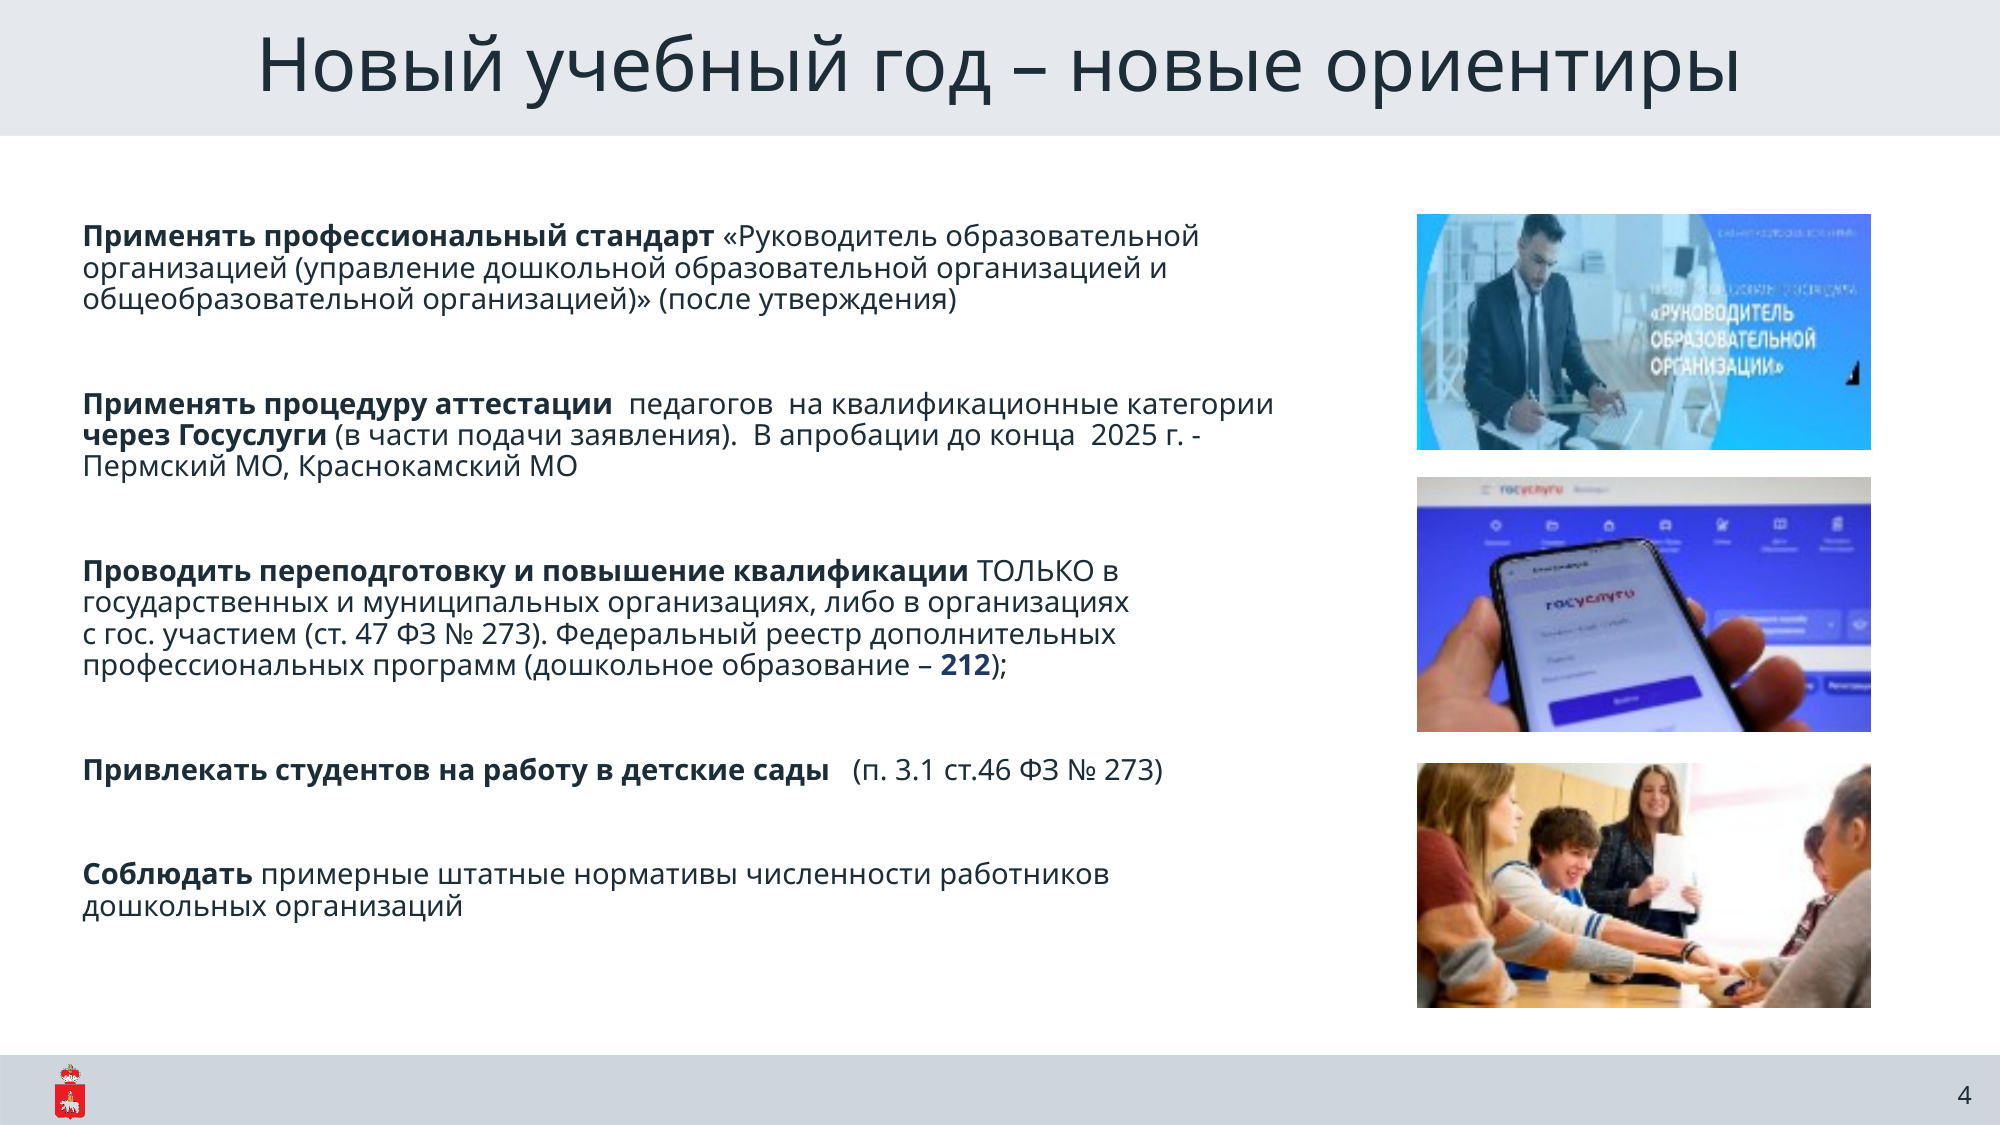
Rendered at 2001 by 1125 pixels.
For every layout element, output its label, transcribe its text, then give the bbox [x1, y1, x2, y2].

picture [1417, 214, 1871, 450]
picture [1417, 477, 1871, 732]
text_box [980, 532, 1020, 592]
list Новый учебный год – новые ориентиры [55, 8, 1945, 126]
list Применять профессиональный стандарт «Руководитель образовательной организацией (управление дошкольной образовательной организацией и общеобразовательной организацией)» (после утверждения) Применять процедуру аттестации педагогов на квалификационные категории через Госуслуги (в части подачи заявления). В апробации до конца 2025 г. - Пермский МО, Краснокамский МО Проводить переподготовку и повышение квалификации ТОЛЬКО в государственных и муниципальных организациях, либо в организациях с гос. участием (ст. 47 ФЗ № 273). Федеральный реестр дополнительных профессиональных программ (дошкольное образование – 212); Привлекать студентов на работу в детские сады (п. 3.1 ст.46 ФЗ № 273) Соблюдать примерные штатные нормативы численности работников дошкольных организаций [67, 214, 1318, 959]
picture [0, 0, 2000, 136]
picture [1417, 763, 1871, 1008]
picture [0, 1055, 2000, 1125]
